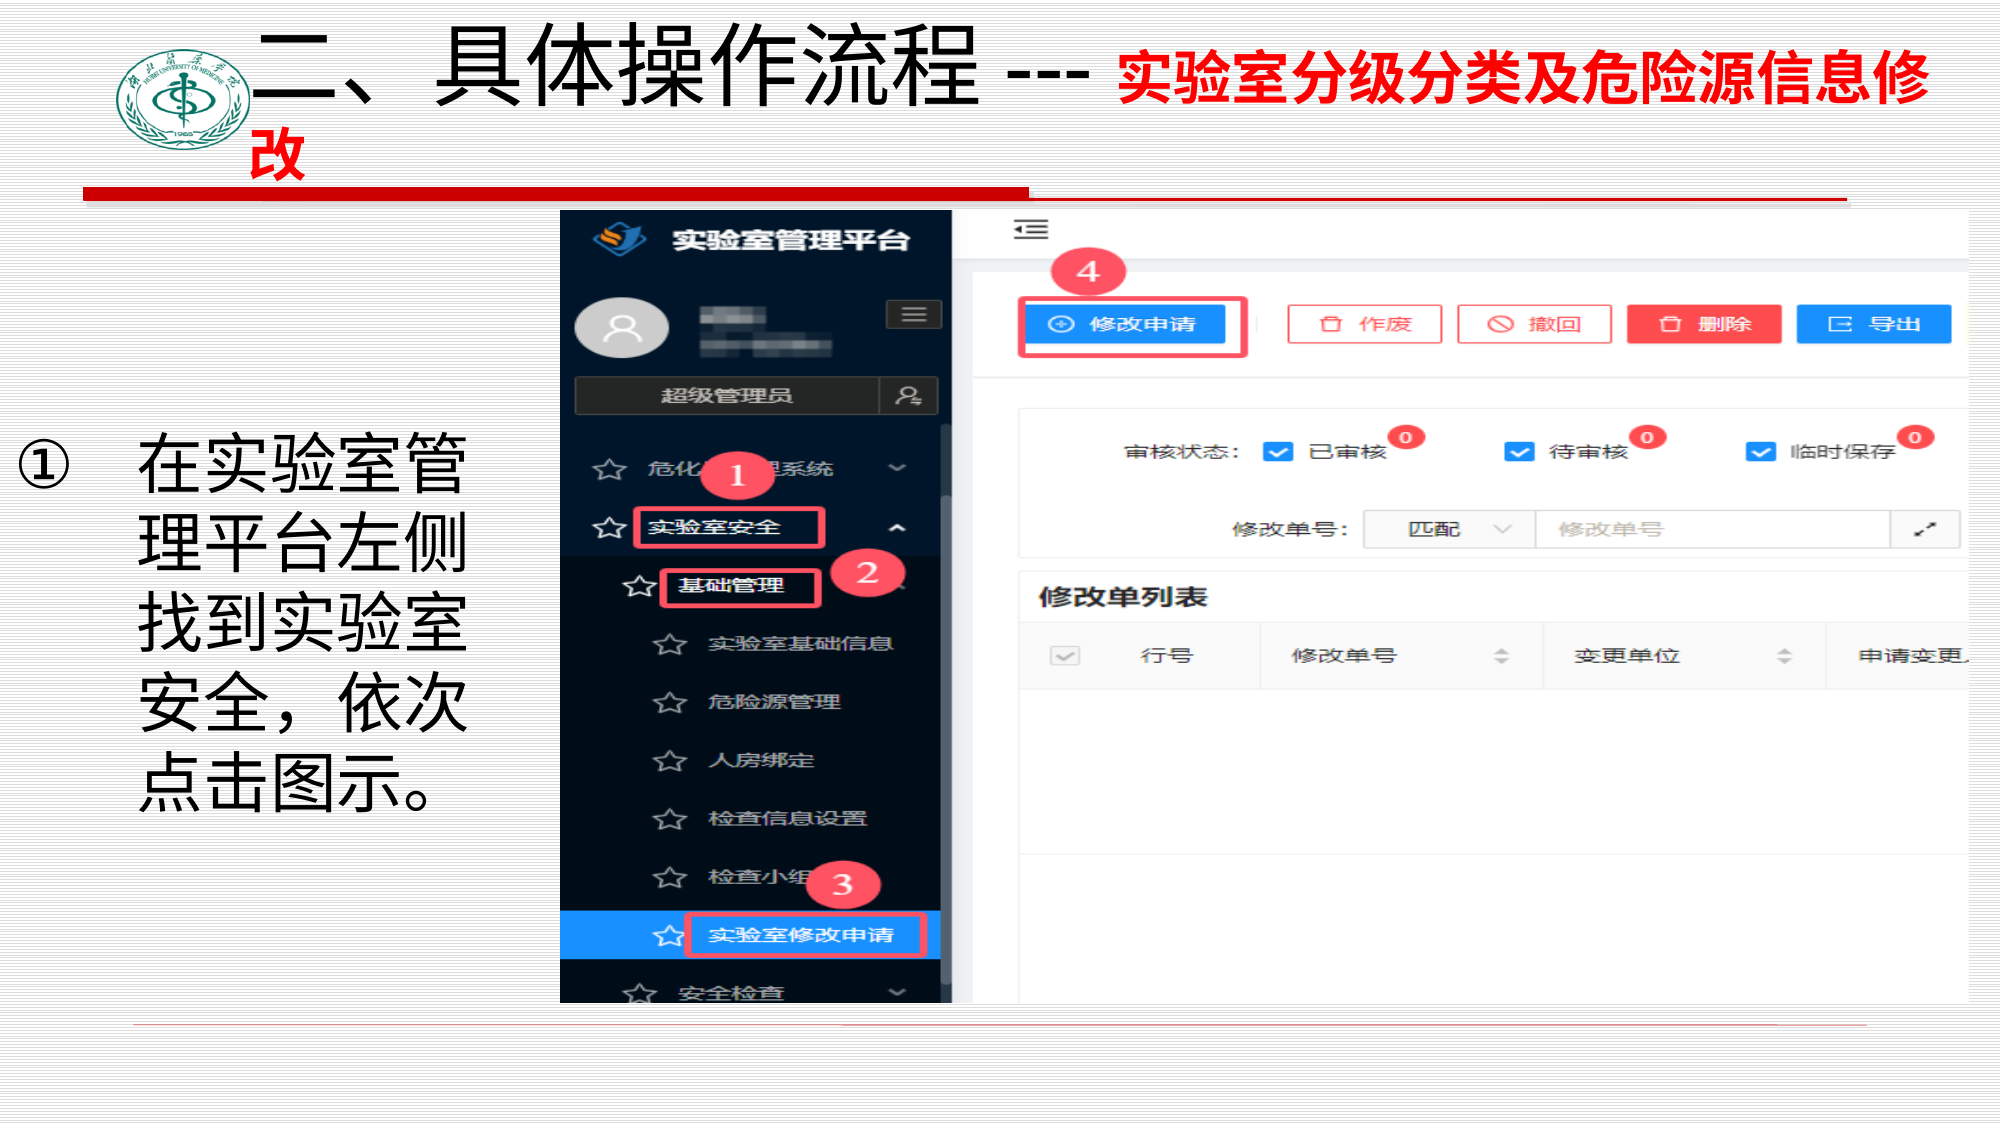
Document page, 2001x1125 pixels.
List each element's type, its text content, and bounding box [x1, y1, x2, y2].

picture [116, 49, 234, 150]
text_box 二、具体操作流程---实验室分级分类及危险源信息修改 [234, 30, 2000, 167]
text_box 在实验室管理平台左侧找到实验室安全，依次点击图示。 [0, 239, 516, 1003]
picture [560, 210, 1969, 1003]
